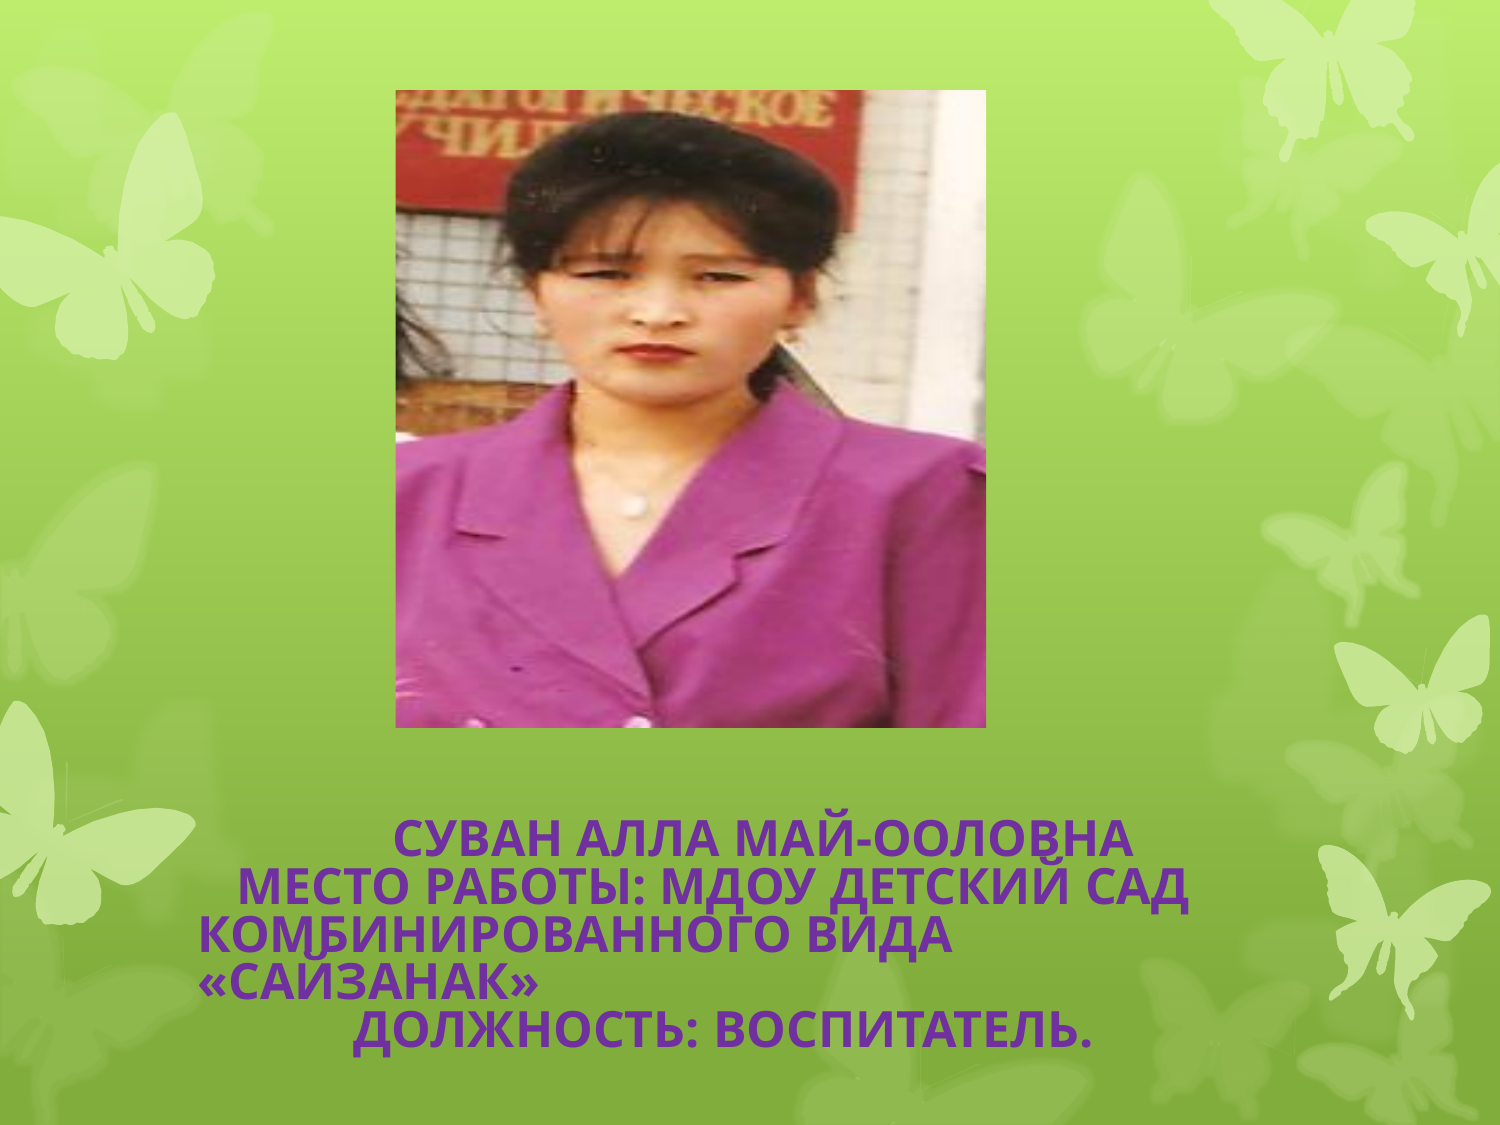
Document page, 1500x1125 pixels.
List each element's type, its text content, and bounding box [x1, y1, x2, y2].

text_box СУВАН АЛЛА МАЙ-ООЛОВНА МЕСТО РАБОТЫ: МДОУ ДЕТСКИЙ САД КОМБИНИРОВАННОГО ВИДА «САЙЗАНАК» ДОЛЖНОСТЬ: ВОСПИТАТЕЛЬ. [182, 810, 1282, 1065]
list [395, 89, 987, 729]
